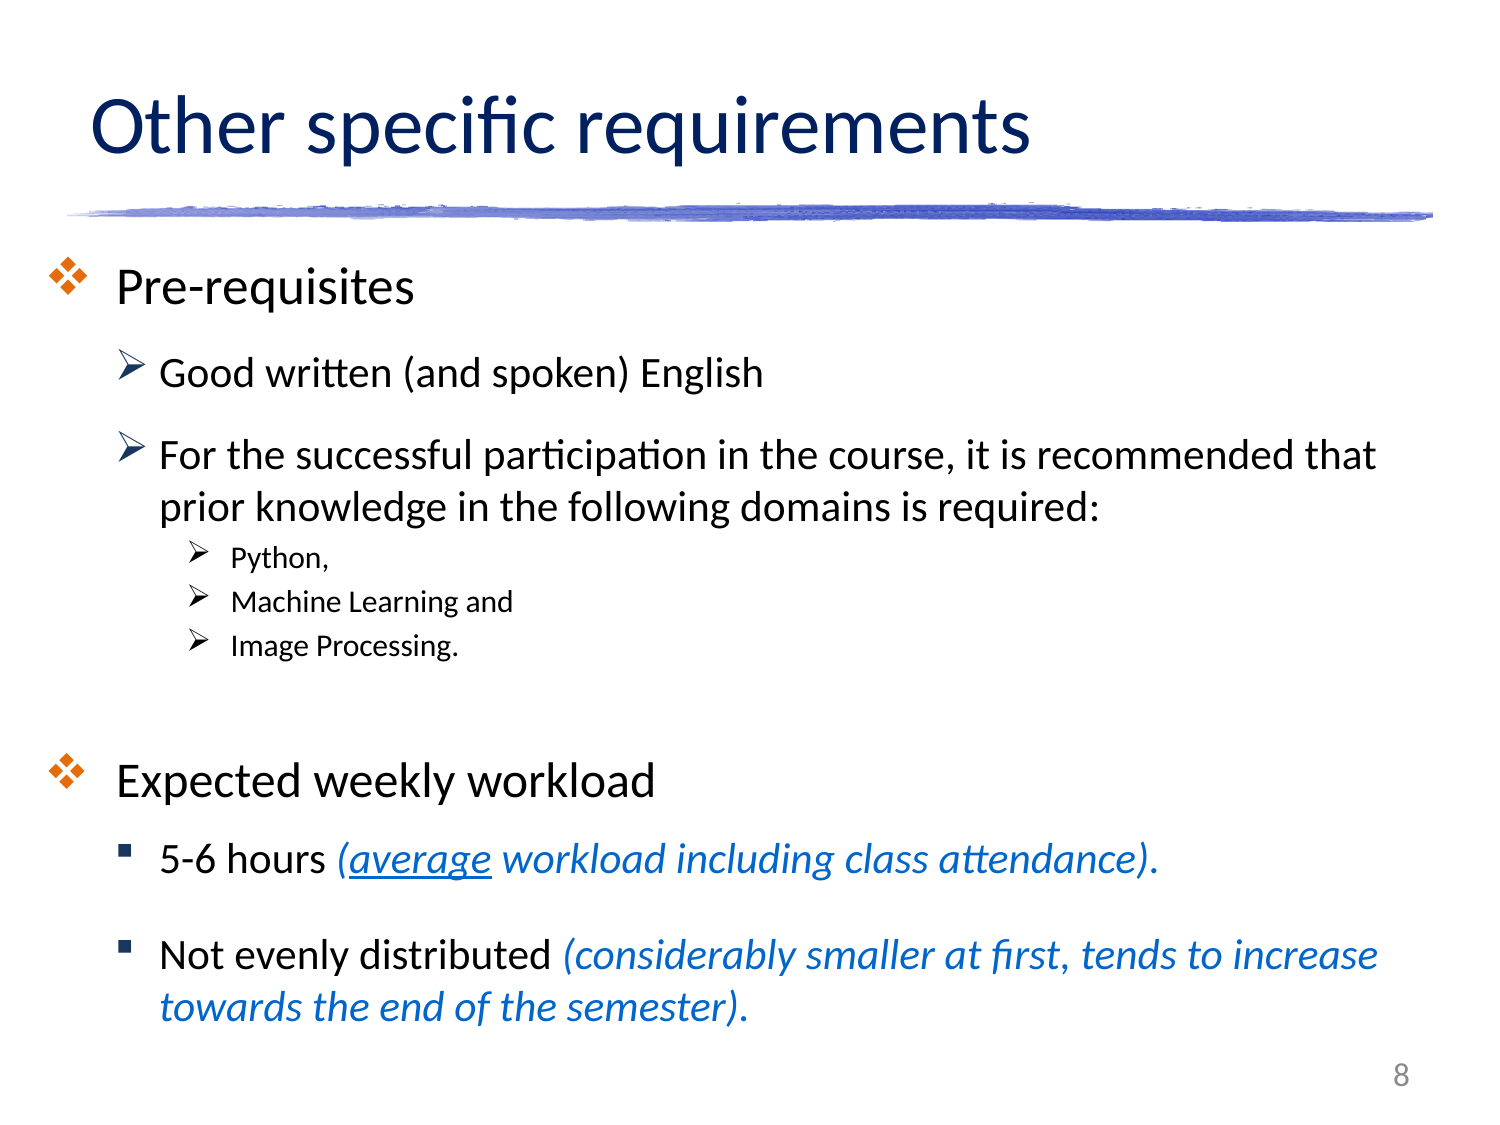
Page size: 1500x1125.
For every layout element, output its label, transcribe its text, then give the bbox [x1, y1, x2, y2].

picture [55, 202, 1444, 226]
slide_number 8 [1074, 1042, 1425, 1103]
title Other specific requirements [75, 45, 1424, 197]
list Pre-requisites Good written (and spoken) English For the successful participation in the course, it is recommended that prior knowledge in the following domains is required: Python, Machine Learning and Image Processing. Expected weekly workload 5-6 hours (average workload including class attendance). Not evenly distributed (considerably smaller at first, tends to increase towards the end of the semester). [29, 243, 1459, 1044]
